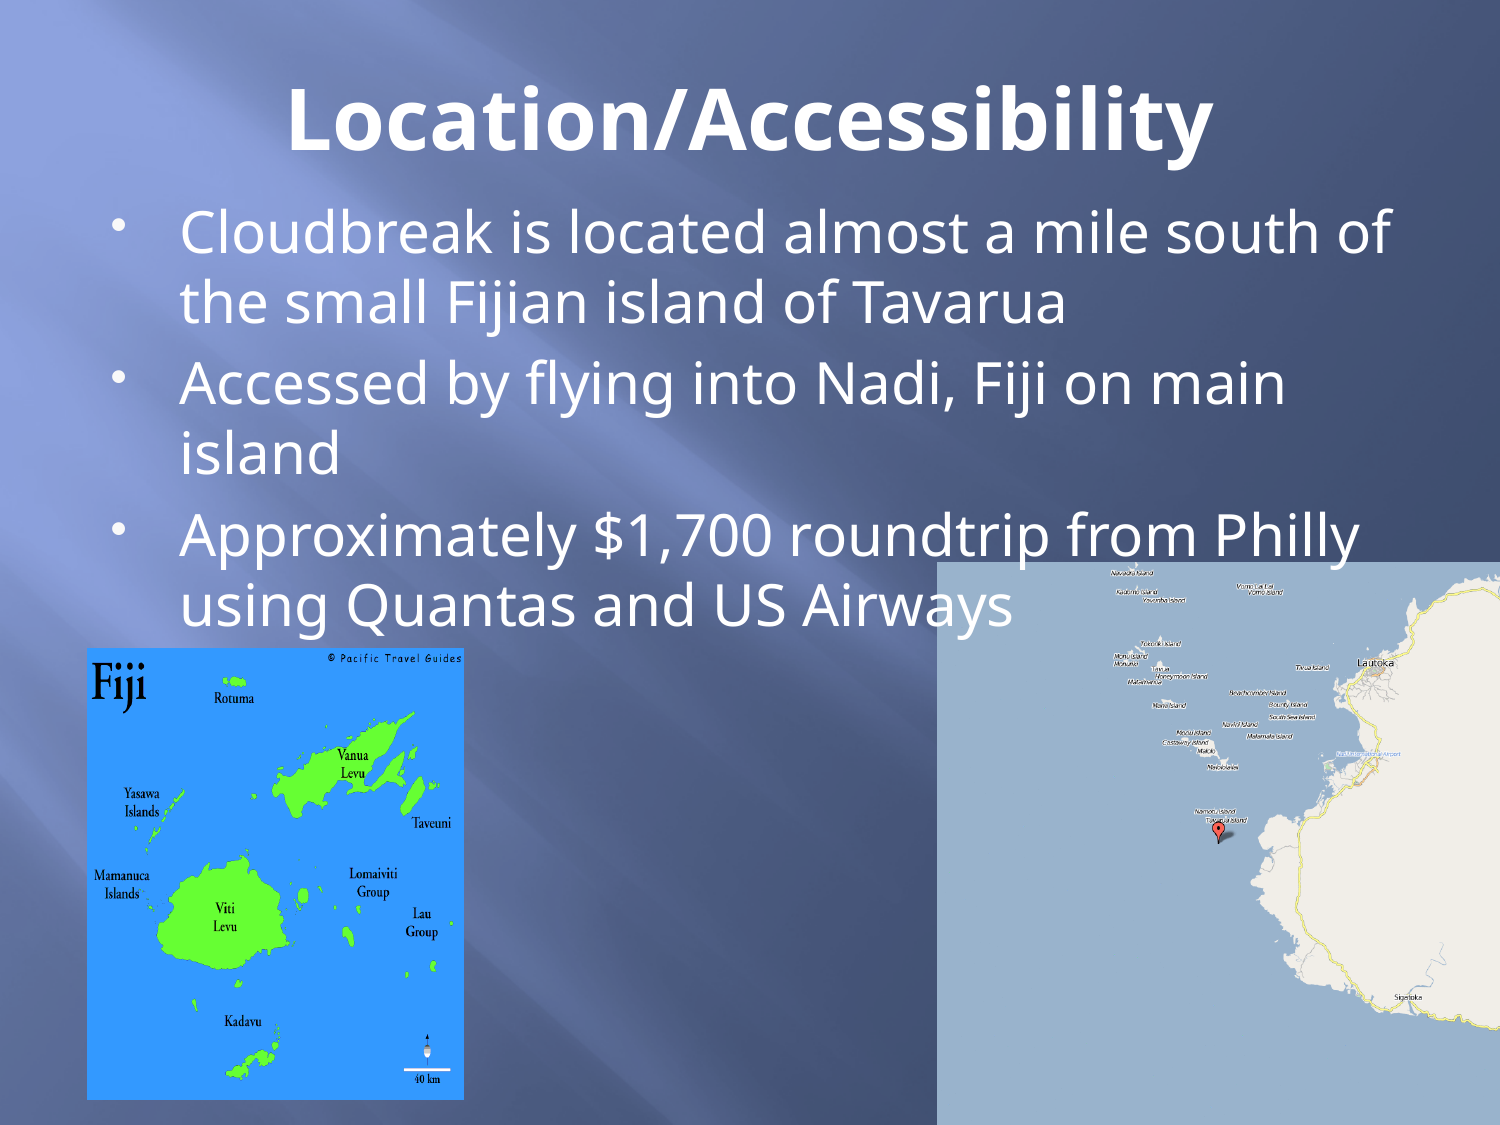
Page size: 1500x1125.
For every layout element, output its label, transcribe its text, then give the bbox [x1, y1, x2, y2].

list Cloudbreak is located almost a mile south of the small Fijian island of Tavarua Accessed by flying into Nadi, Fiji on main island Approximately $1,700 roundtrip from Philly using Quantas and US Airways [75, 187, 1425, 1035]
picture [937, 562, 1500, 1125]
title Location/Accessibility [75, 45, 1425, 187]
picture [87, 648, 465, 1101]
